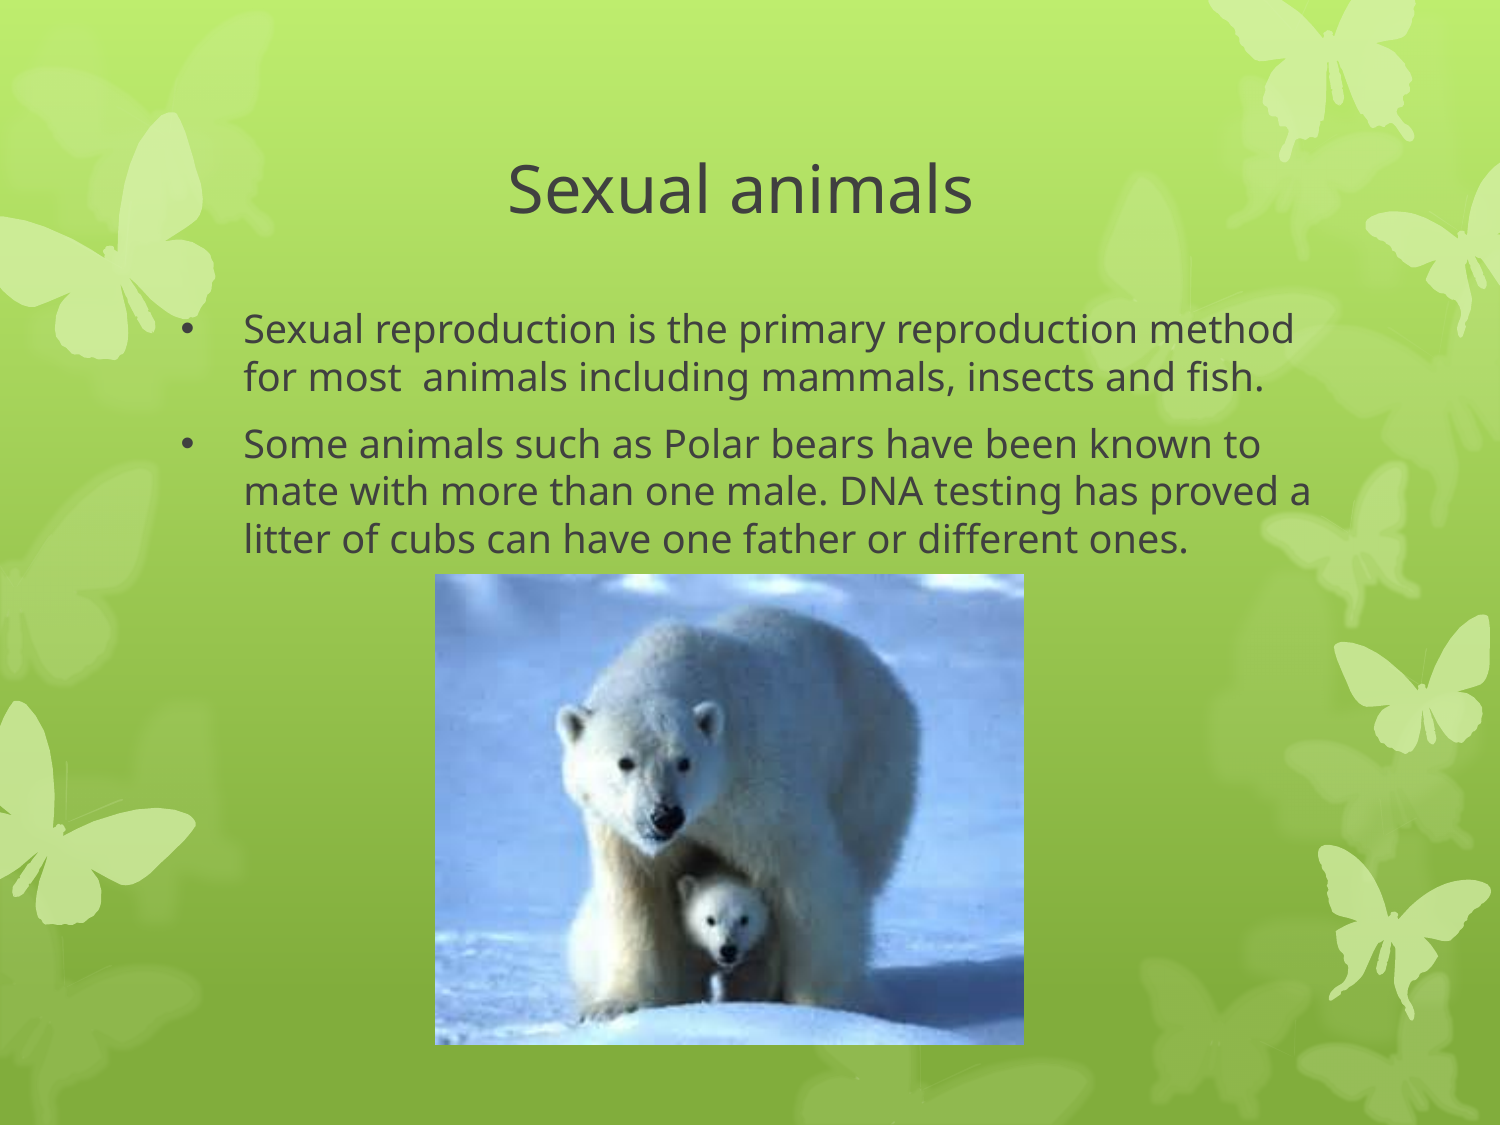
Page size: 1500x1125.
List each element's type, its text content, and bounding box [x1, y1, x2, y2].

list Sexual reproduction is the primary reproduction method for most animals including mammals, insects and fish. Some animals such as Polar bears have been known to mate with more than one male. DNA testing has proved a litter of cubs can have one father or different ones. [165, 296, 1353, 575]
title Sexual animals [165, 110, 1335, 263]
picture [434, 573, 1024, 1046]
